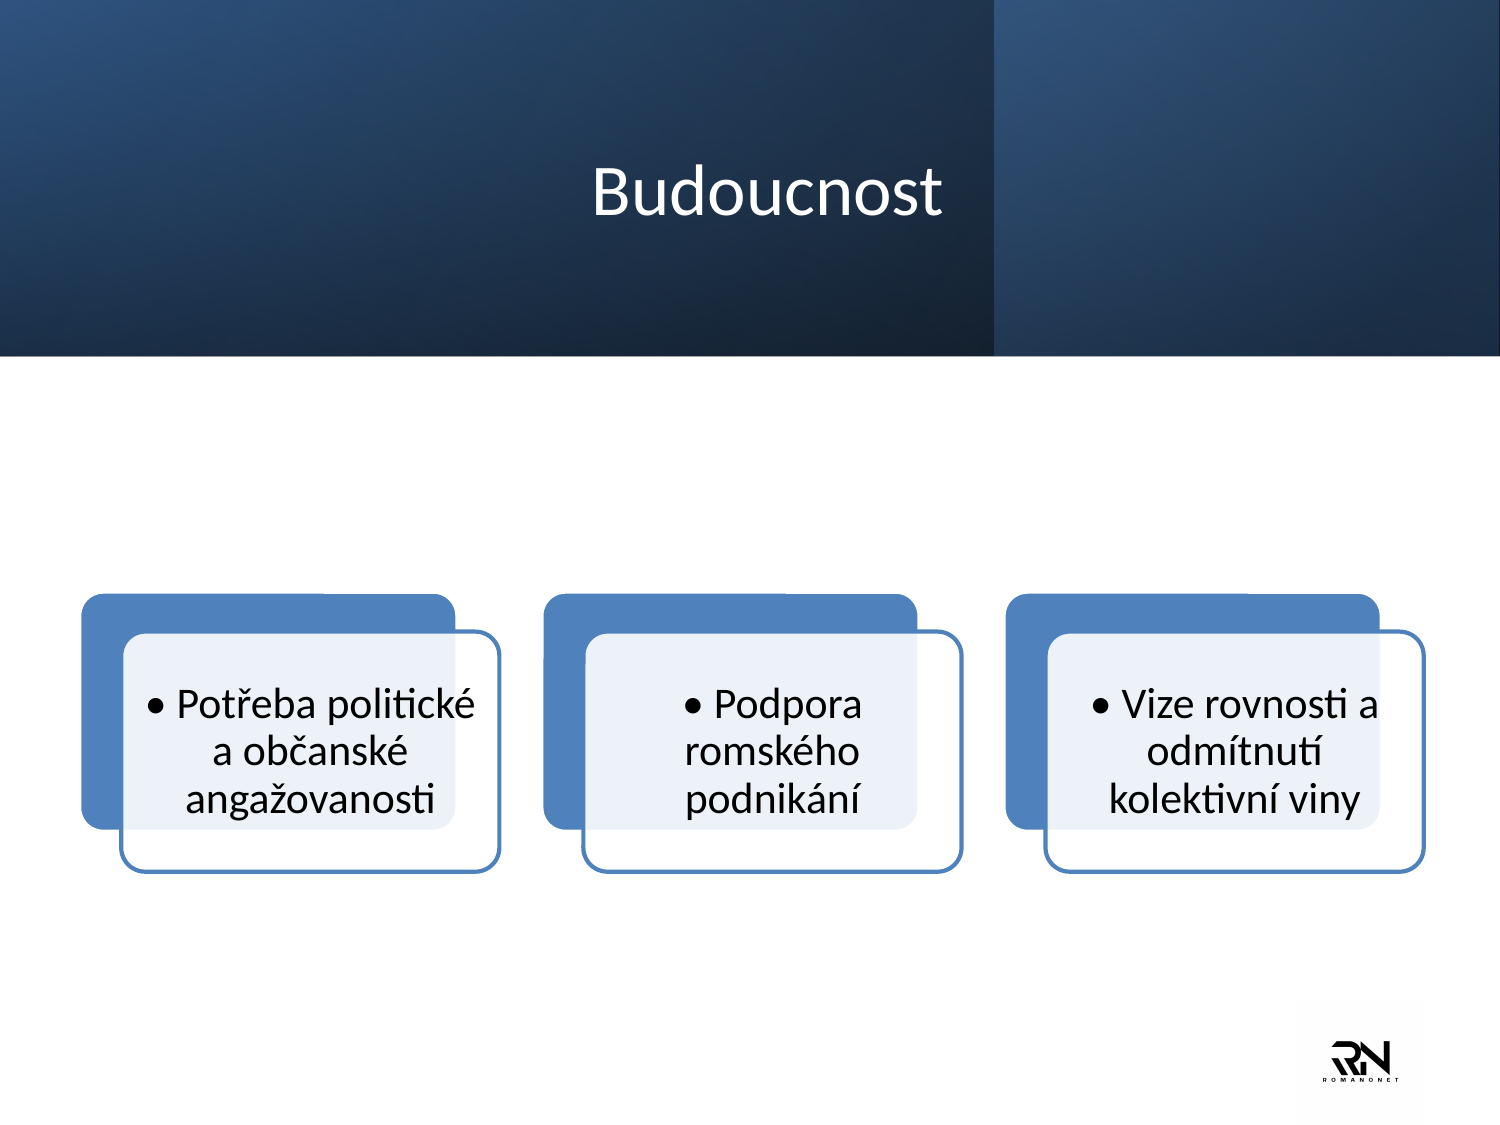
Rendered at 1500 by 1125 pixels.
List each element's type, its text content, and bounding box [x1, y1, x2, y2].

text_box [78, 591, 1424, 872]
text_box [0, 0, 1500, 357]
text_box [0, 357, 1500, 1125]
title Budoucnost [170, 57, 1366, 316]
picture [1297, 998, 1424, 1125]
